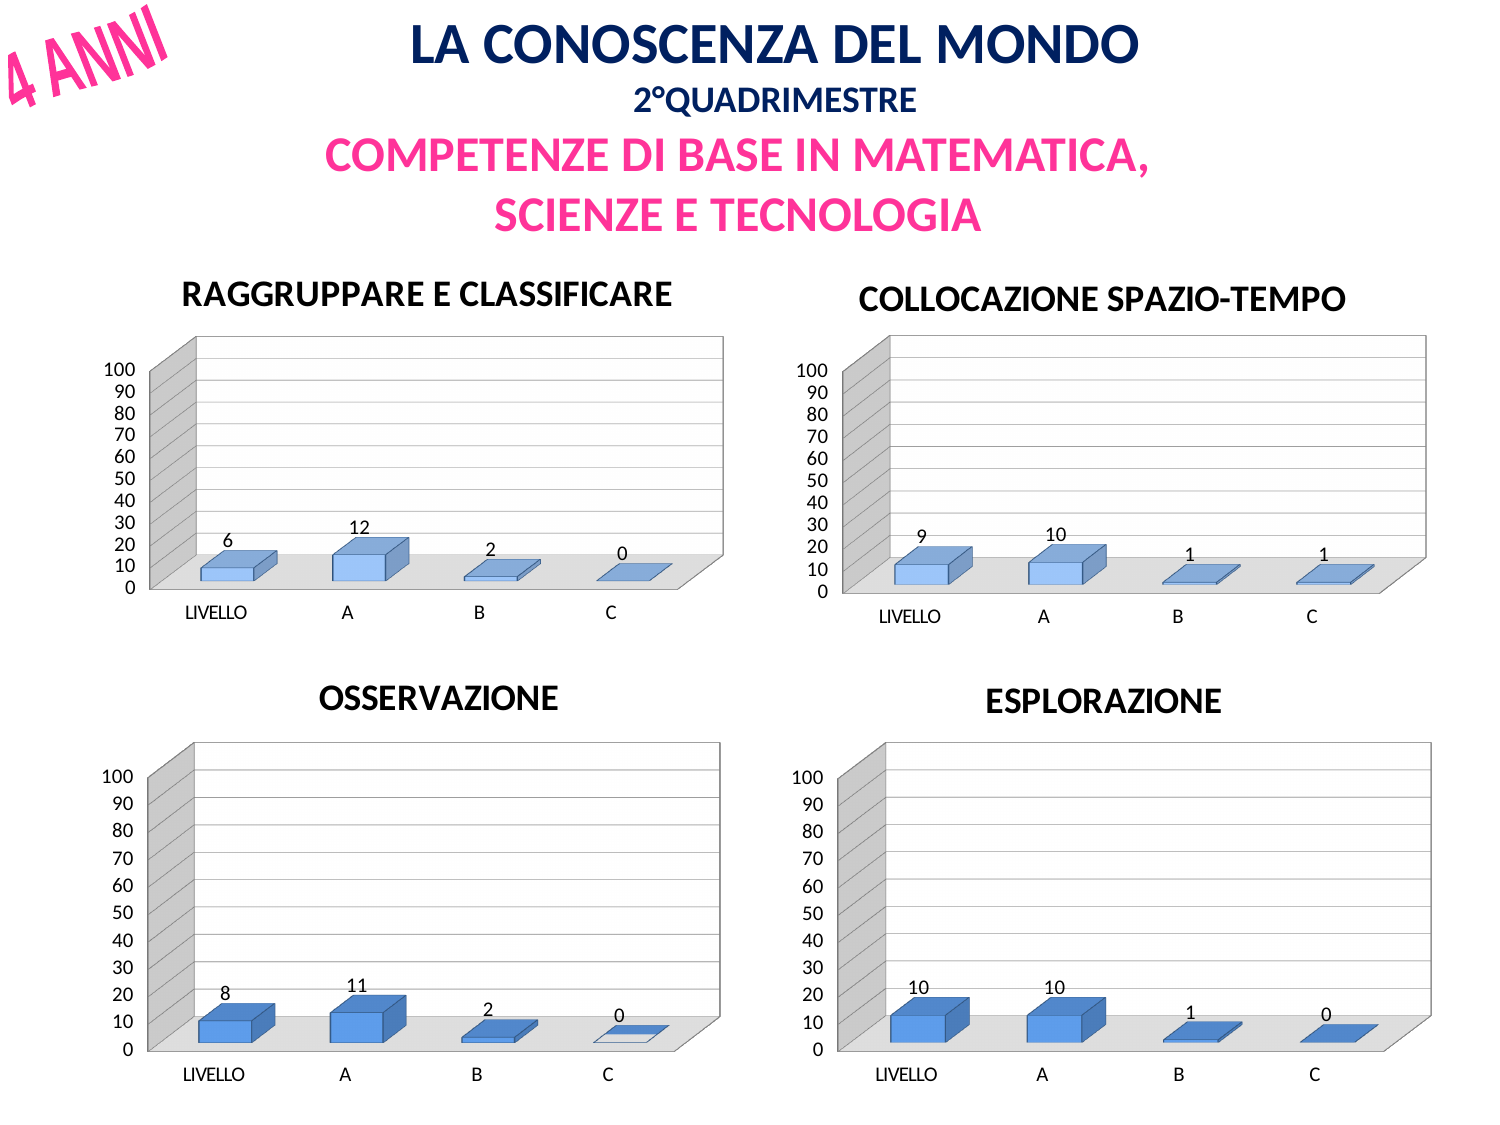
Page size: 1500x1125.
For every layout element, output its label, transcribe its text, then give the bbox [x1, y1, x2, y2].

chart [775, 656, 1448, 1095]
text_box Competenze di base in matematica, scienze e tecnologia [277, 113, 1199, 249]
text_box LA CONOSCENZA DEL MONDO 2°QUADRIMESTRE [395, 0, 1156, 113]
chart [88, 252, 739, 632]
chart [82, 656, 739, 1095]
chart [775, 251, 1448, 636]
